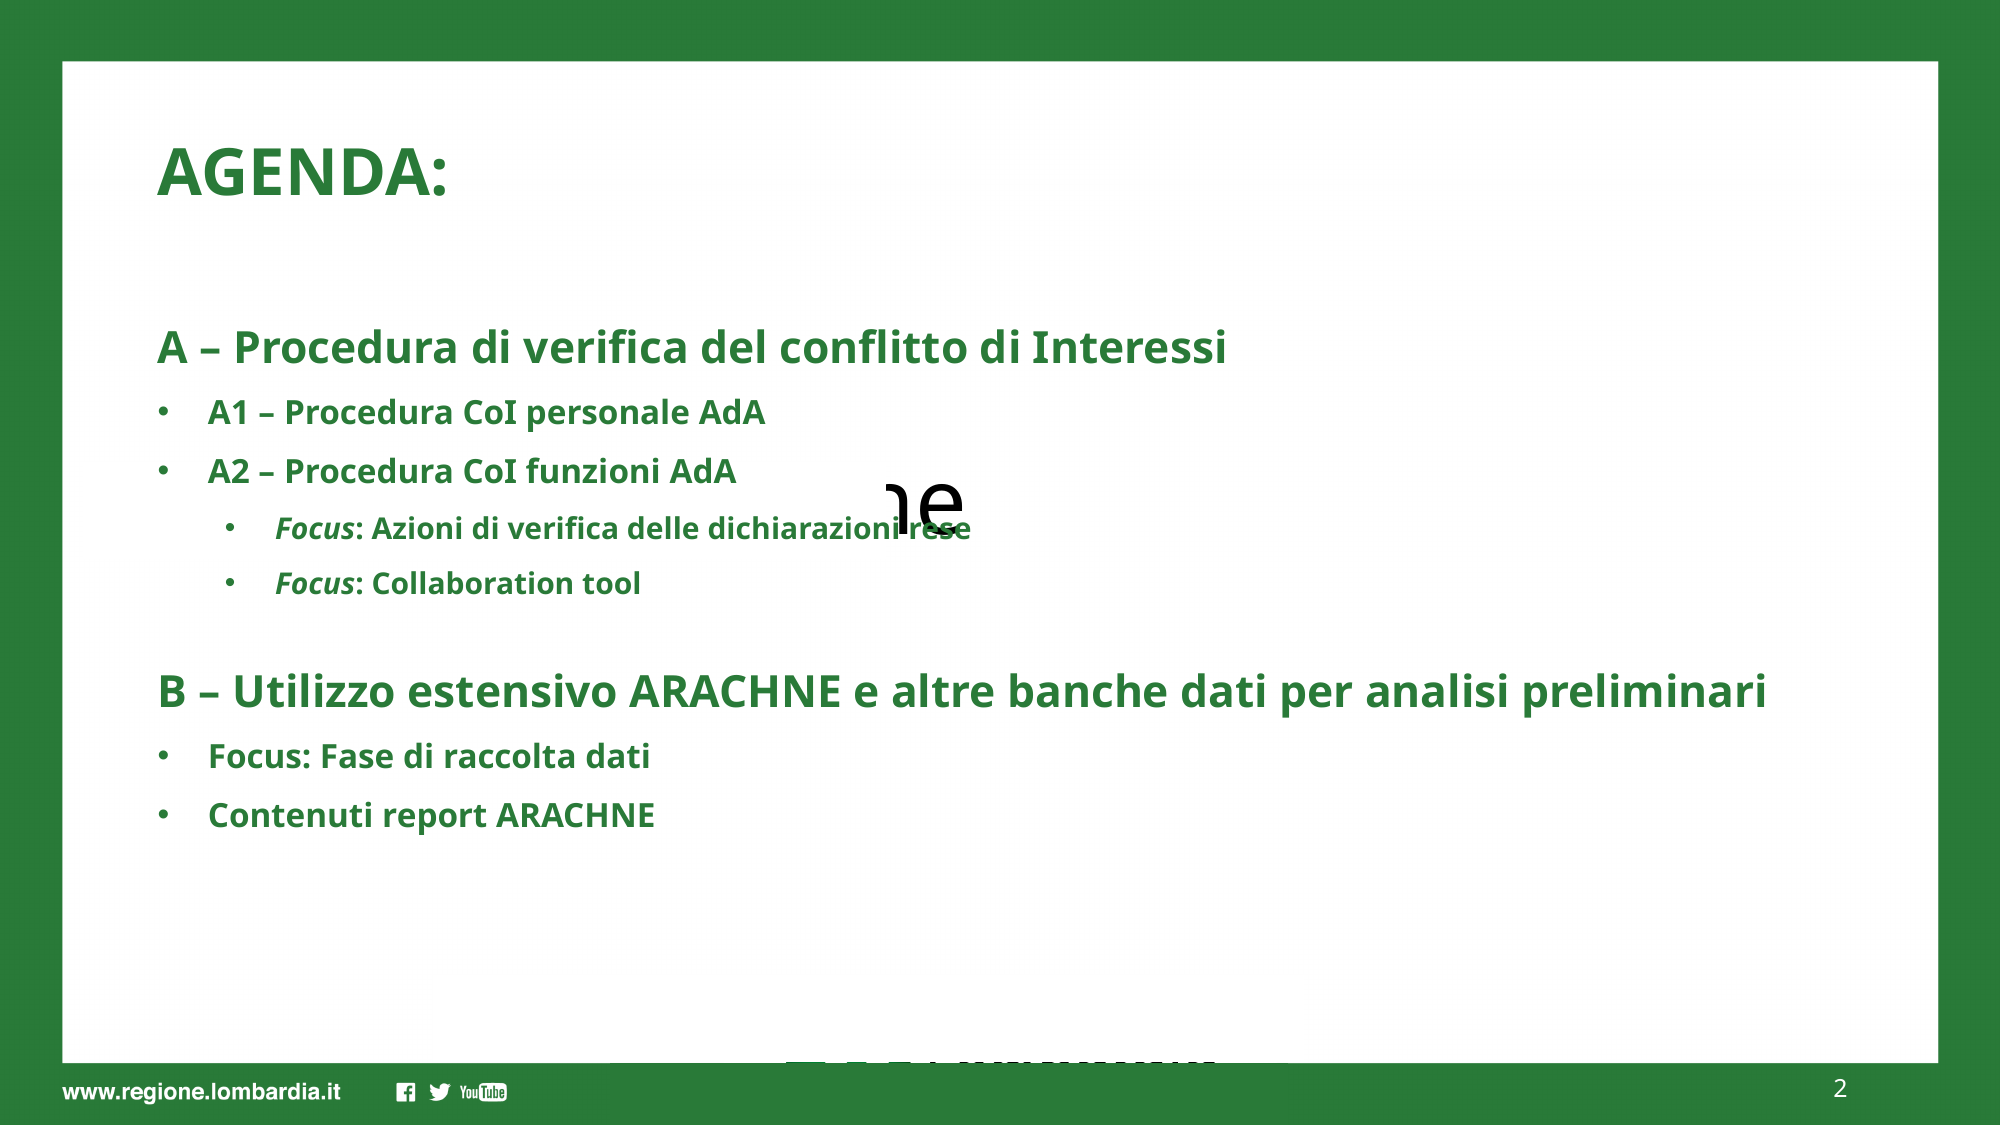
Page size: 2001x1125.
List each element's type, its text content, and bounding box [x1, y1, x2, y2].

text_box A – Procedura di verifica del conflitto di Interessi A1 – Procedura CoI personale AdA A2 – Procedura CoI funzioni AdA Focus: Azioni di verifica delle dichiarazioni rese Focus: Collaboration tool B – Utilizzo estensivo ARACHNE e altre banche dati per analisi preliminari Focus: Fase di raccolta dati Contenuti report ARACHNE [142, 312, 1804, 865]
text_box AGENDA: [142, 131, 961, 218]
slide_number 2 [1412, 1060, 1863, 1120]
picture [0, 0, 2000, 1125]
